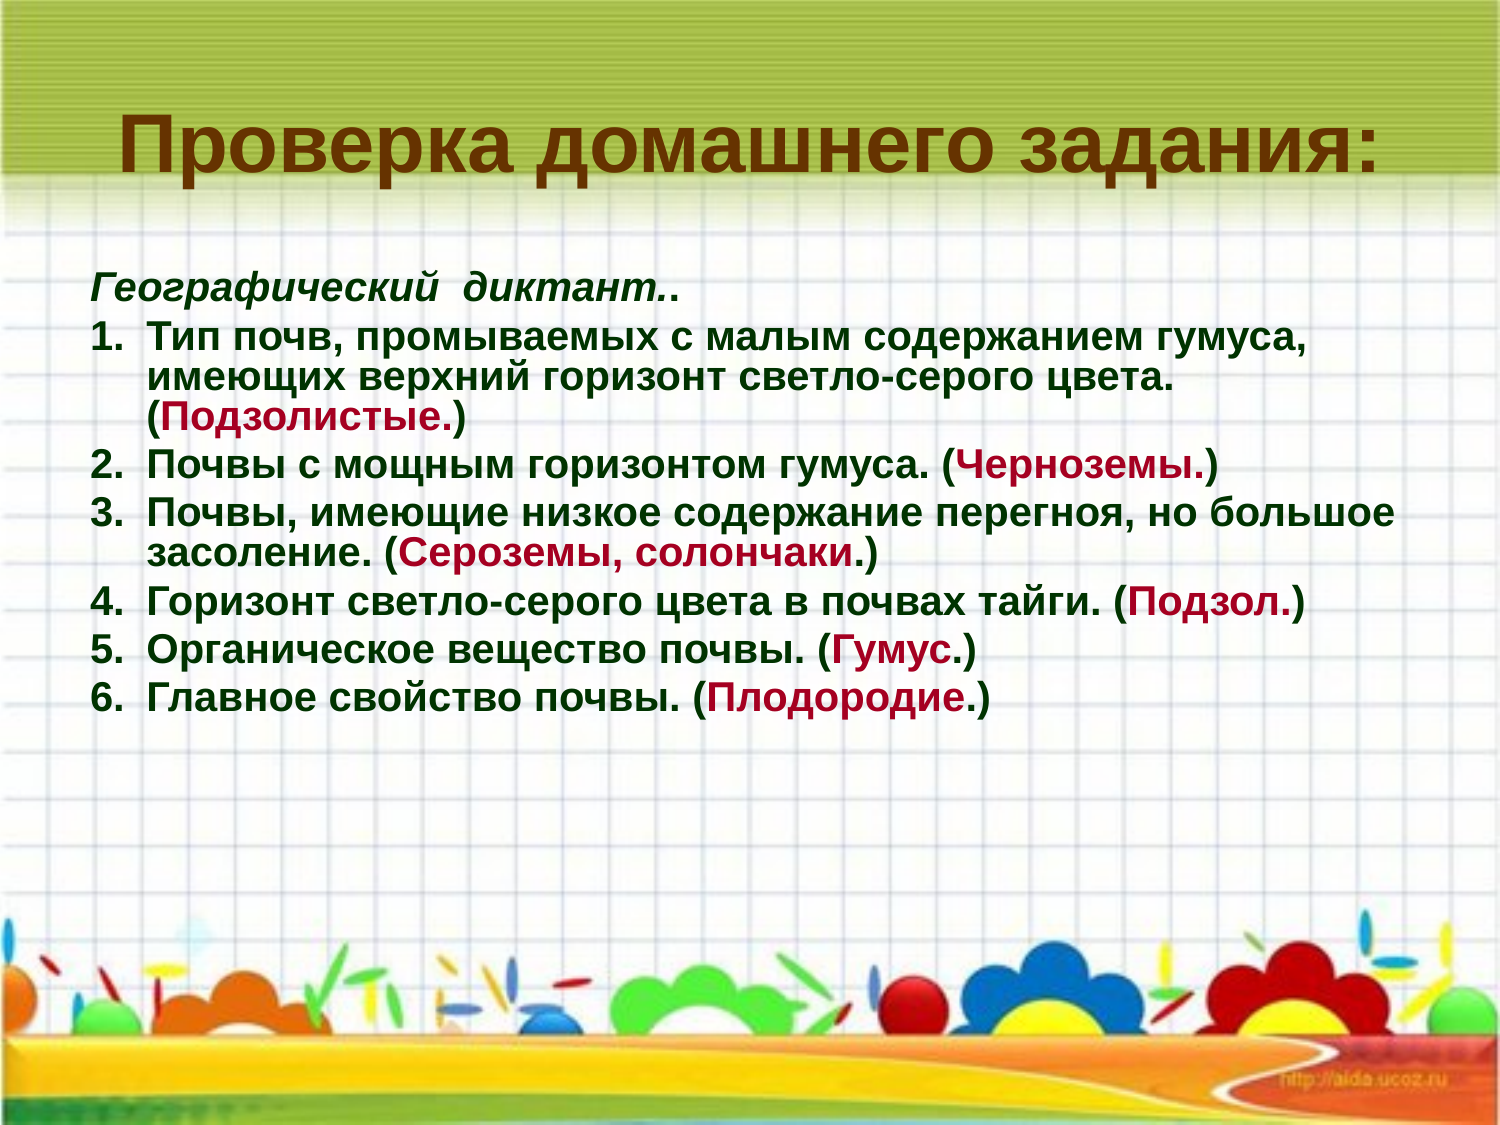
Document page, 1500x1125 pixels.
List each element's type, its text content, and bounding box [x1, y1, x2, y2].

picture [0, 0, 1500, 1125]
list Географический диктант.. Тип почв, промываемых с малым содержанием гумуса, имеющих верхний горизонт светло-серого цвета. (Подзолистые.) Почвы с мощным горизонтом гумуса. (Черноземы.) Почвы, имеющие низкое содержание перегноя, но большое засоление. (Сероземы, солончаки.) Горизонт светло-серого цвета в почвах тайги. (Подзол.) Органическое вещество почвы. (Гумус.) Главное свойство почвы. (Плодородие.) [75, 262, 1425, 1005]
title Проверка домашнего задания: [75, 45, 1425, 233]
